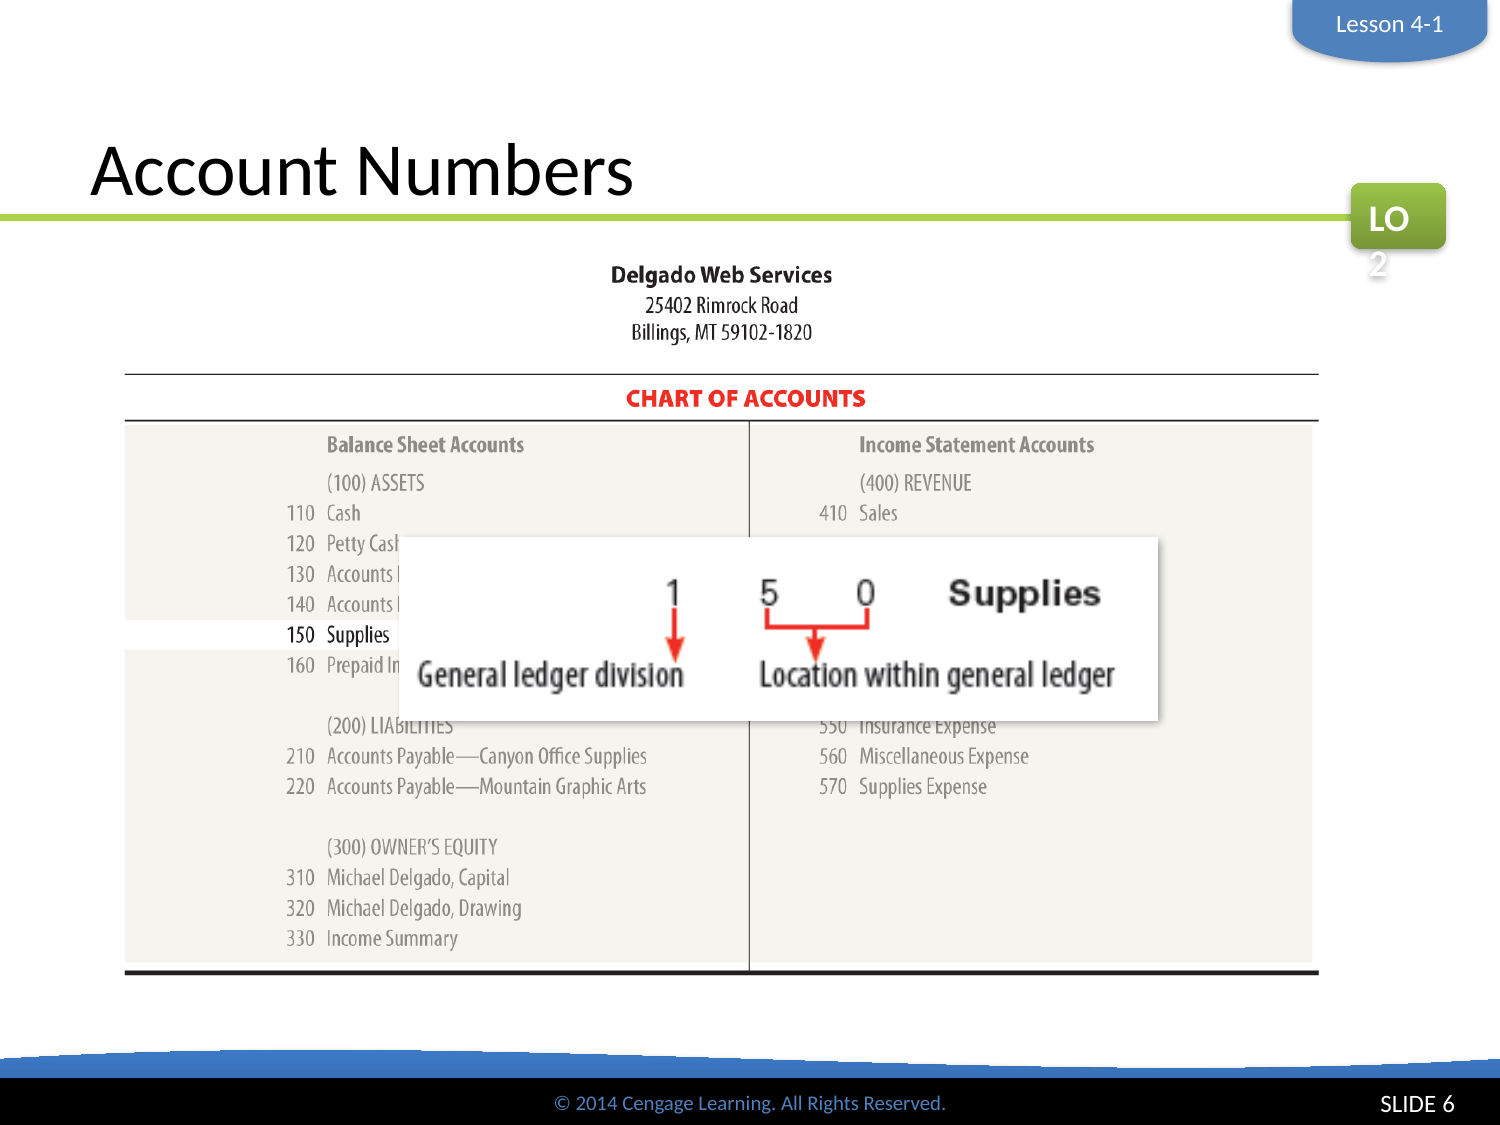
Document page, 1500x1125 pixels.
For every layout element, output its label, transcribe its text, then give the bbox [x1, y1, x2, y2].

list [121, 262, 1323, 979]
picture [399, 537, 1158, 721]
slide_number SLIDE 6 [1170, 1080, 1470, 1125]
text_box LO2 [1350, 183, 1446, 250]
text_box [1292, 0, 1488, 63]
title Account Numbers [75, 29, 1350, 218]
